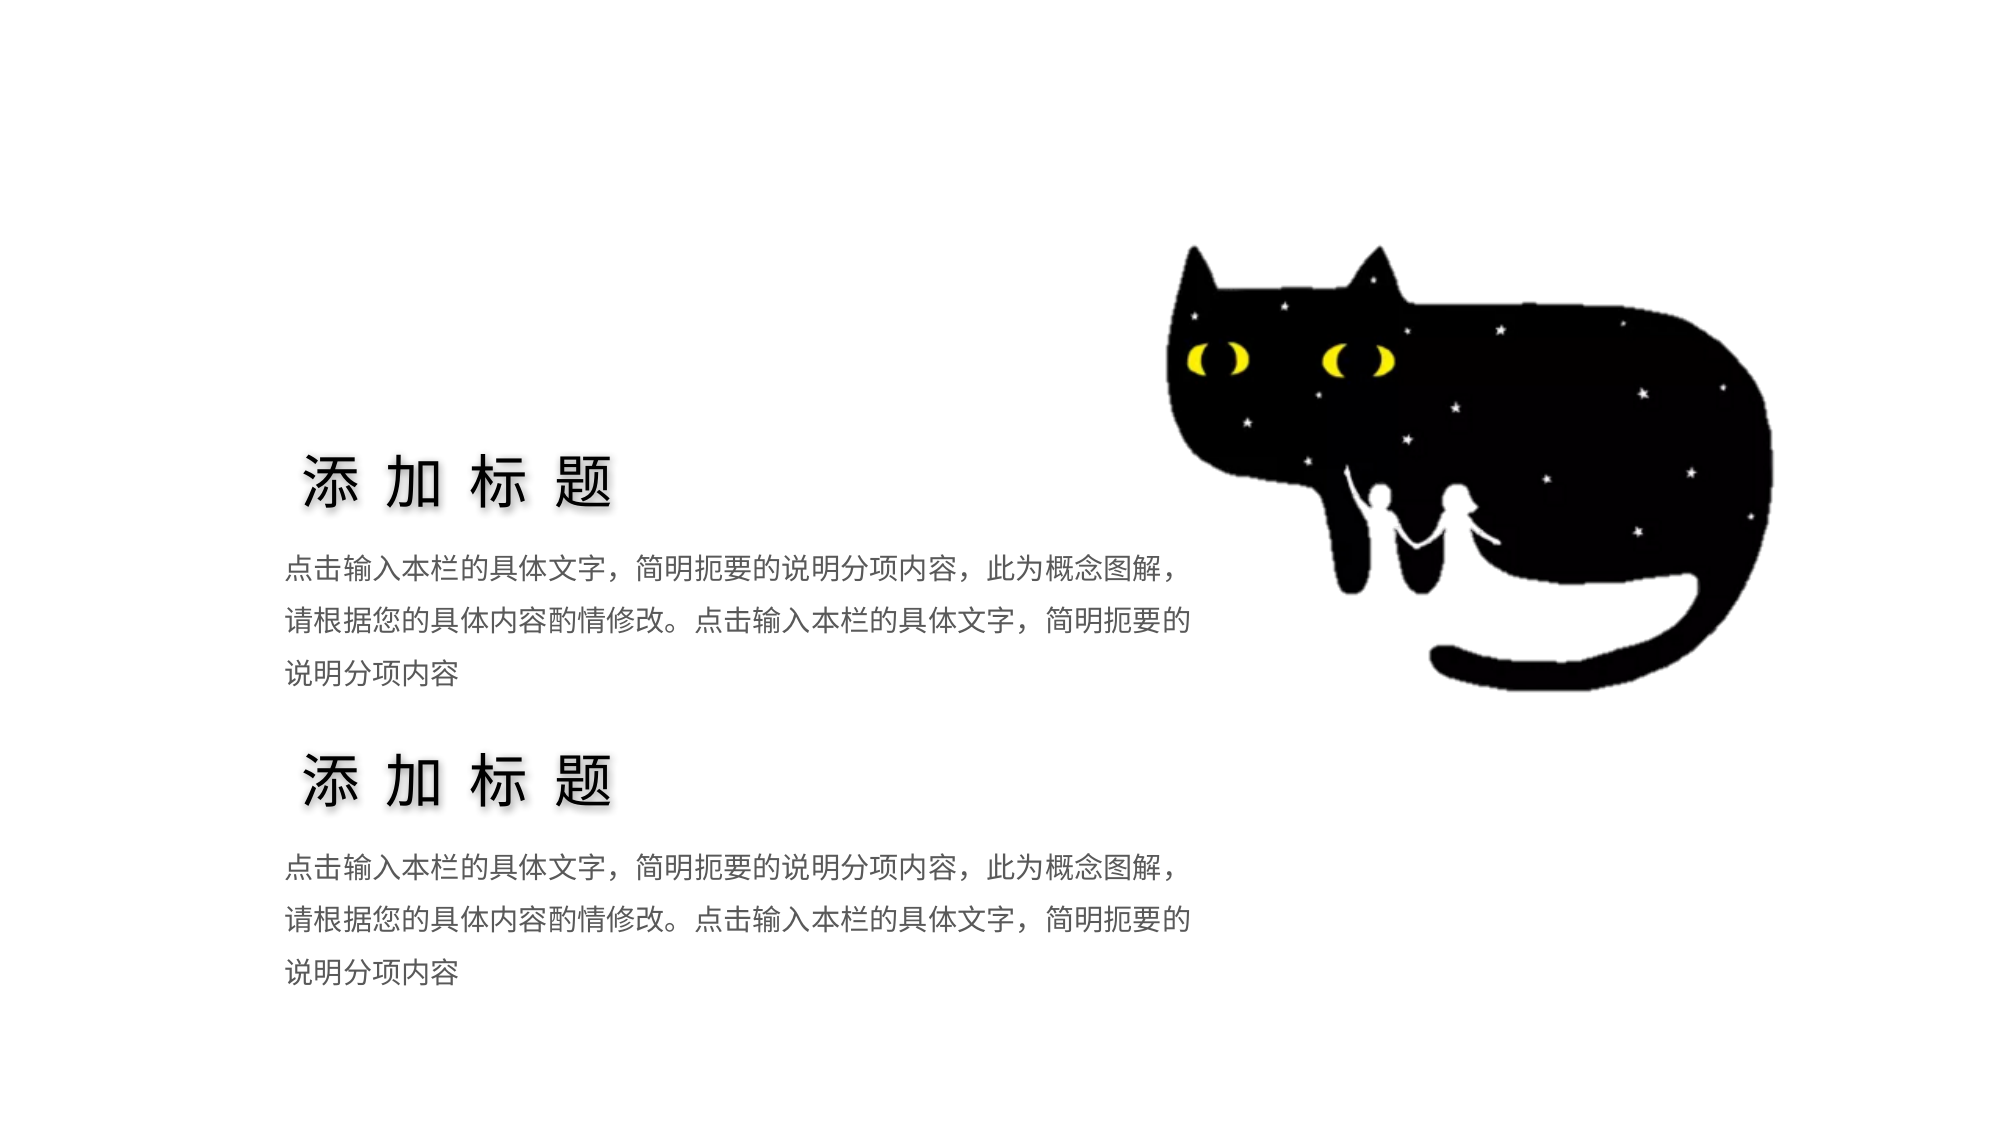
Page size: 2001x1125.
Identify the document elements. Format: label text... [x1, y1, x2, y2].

text_box 添 加 标 题 [286, 434, 889, 527]
picture [1042, 159, 1856, 735]
text_box 点击输入本栏的具体文字，简明扼要的说明分项内容，此为概念图解，请根据您的具体内容酌情修改。点击输入本栏的具体文字，简明扼要的说明分项内容 [269, 525, 1042, 698]
text_box 添 加 标 题 [286, 733, 889, 826]
text_box 点击输入本栏的具体文字，简明扼要的说明分项内容，此为概念图解，请根据您的具体内容酌情修改。点击输入本栏的具体文字，简明扼要的说明分项内容 [269, 824, 1214, 997]
